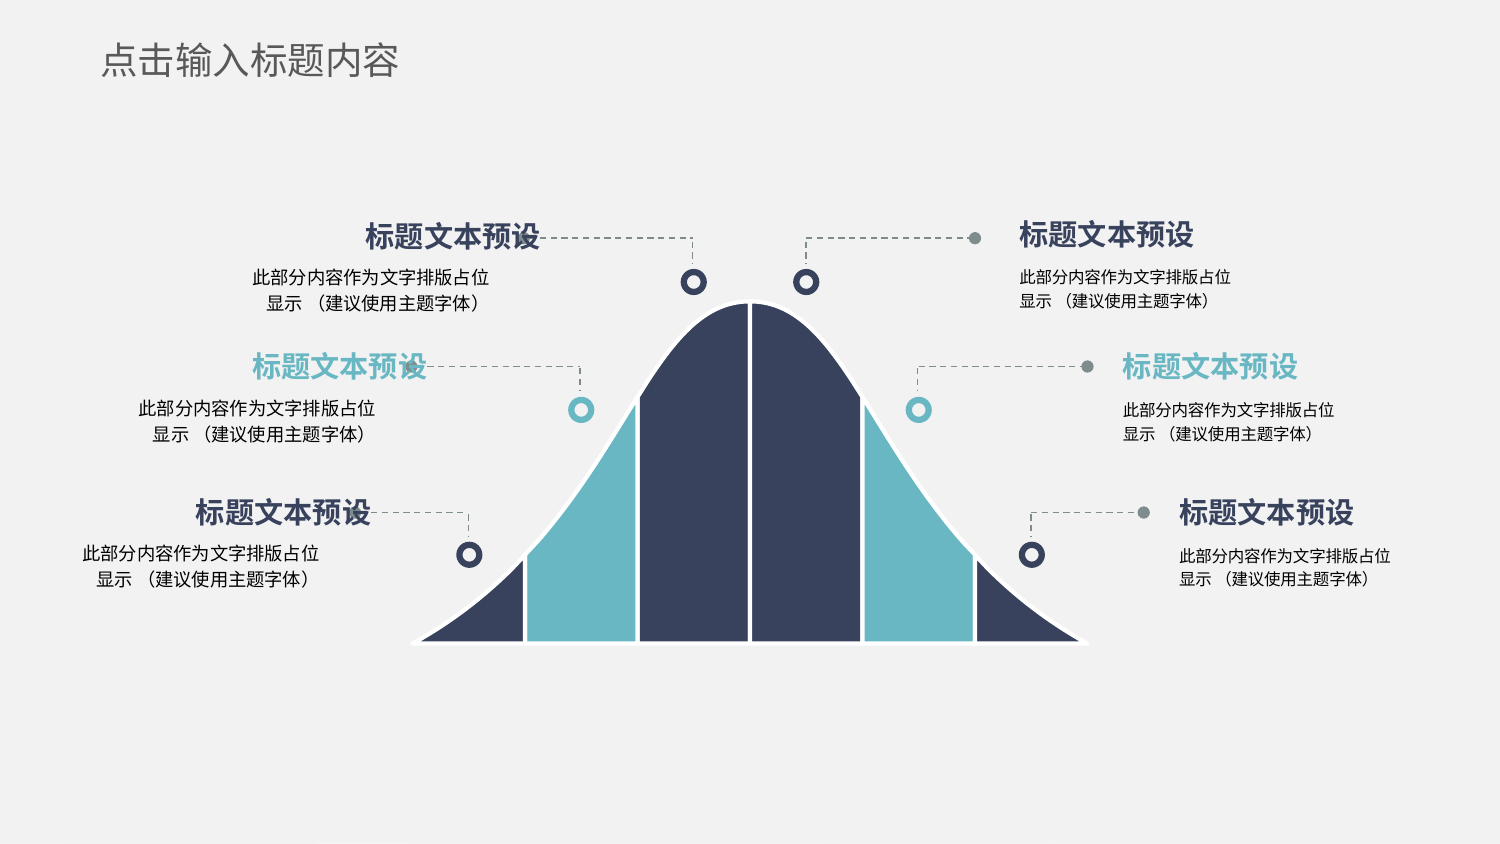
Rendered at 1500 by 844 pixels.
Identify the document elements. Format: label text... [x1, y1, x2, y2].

text_box 点击输入标题内容 [100, 28, 450, 91]
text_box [749, 213, 1274, 644]
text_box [122, 343, 638, 644]
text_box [65, 489, 526, 644]
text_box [235, 213, 747, 644]
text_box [862, 345, 1377, 644]
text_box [974, 491, 1433, 644]
